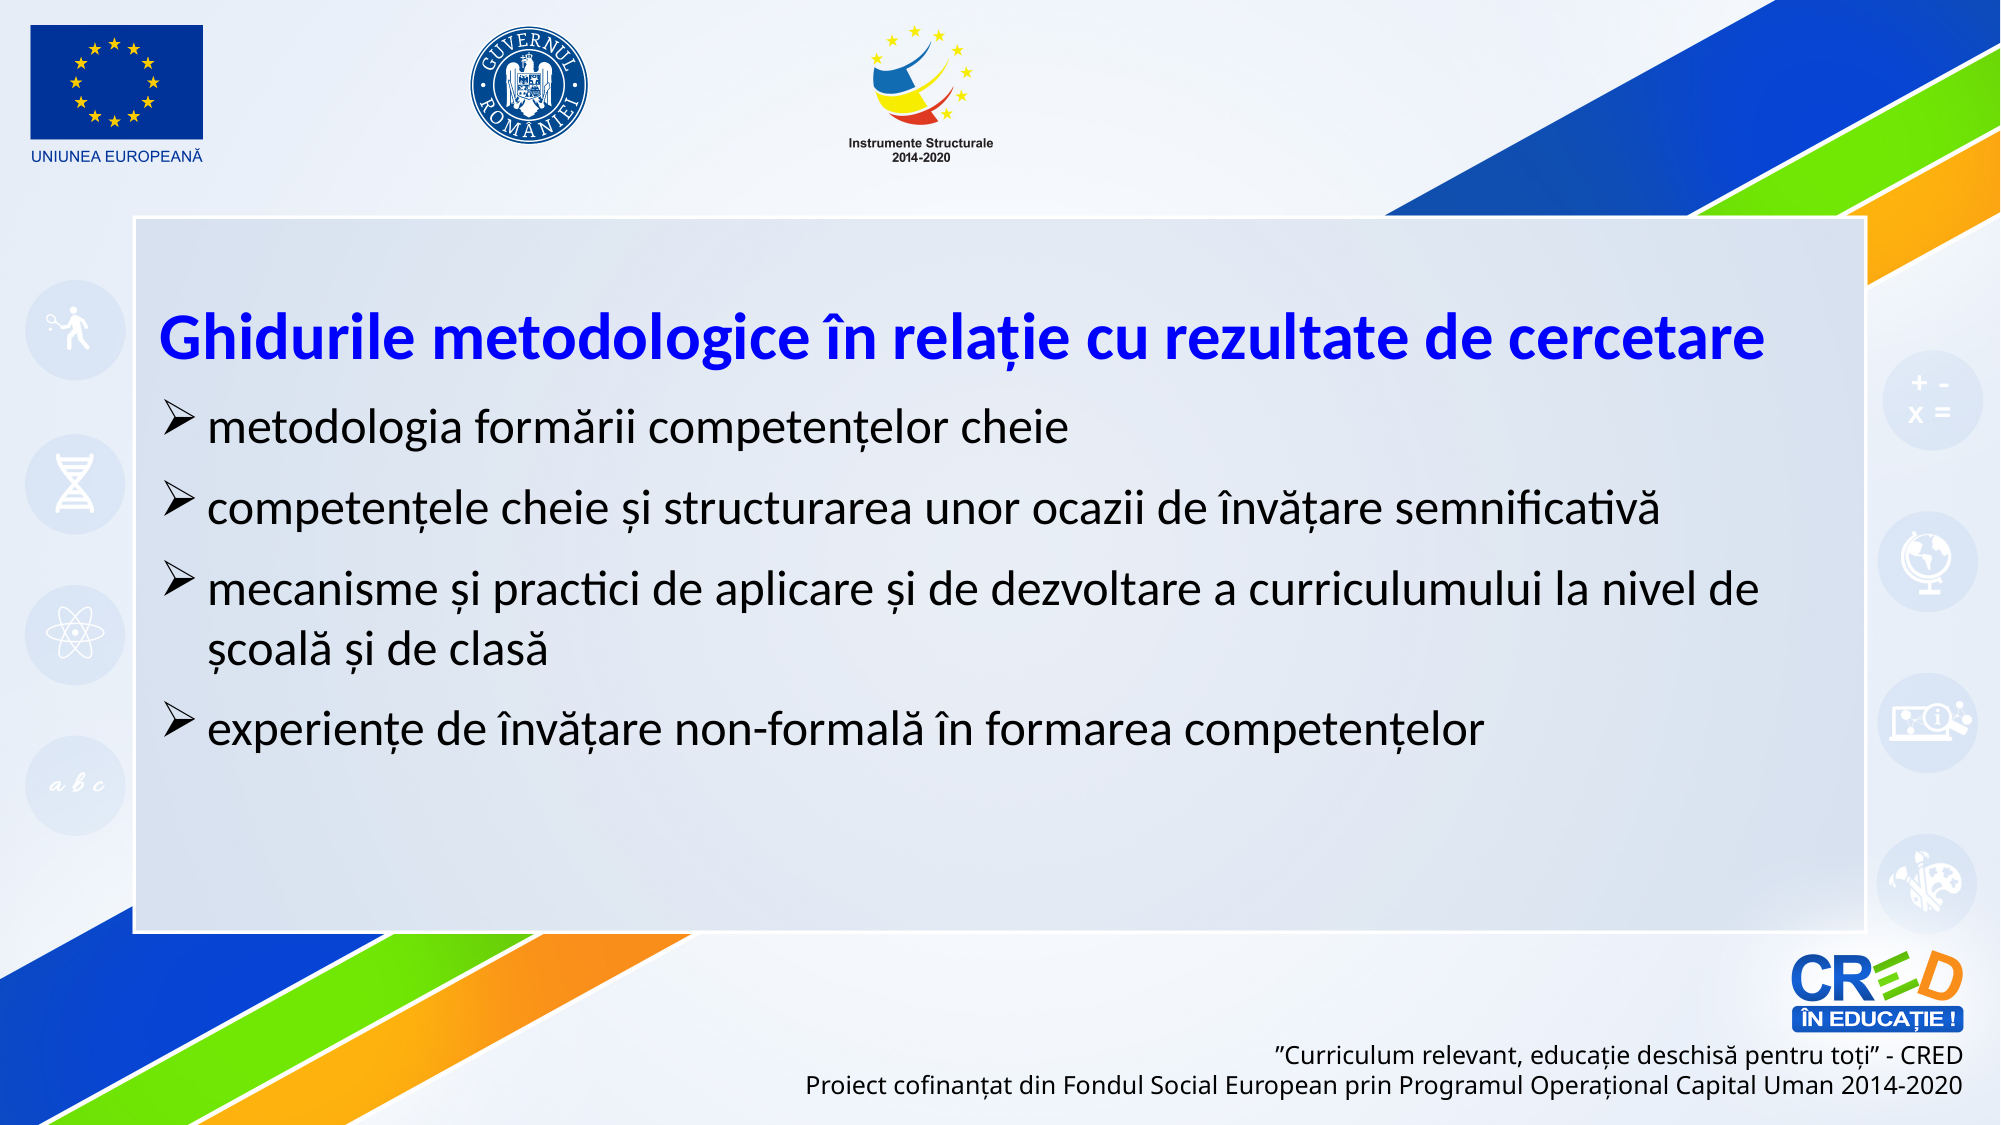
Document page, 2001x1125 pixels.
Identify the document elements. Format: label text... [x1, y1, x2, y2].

text_box ”Curriculum relevant, educație deschisă pentru toți” - CRED Proiect cofinanțat din Fondul Social European prin Programul Operațional Capital Uman 2014-2020 [761, 1031, 1980, 1107]
picture [0, 0, 2001, 1125]
text_box Ghidurile metodologice în relație cu rezultate de cercetare metodologia formării competențelor cheie competențele cheie şi structurarea unor ocazii de învățare semnificativă mecanisme şi practici de aplicare şi de dezvoltare a curriculumului la nivel de școală şi de clasă experiențe de învățare non-formală în formarea competențelor [145, 285, 1811, 809]
